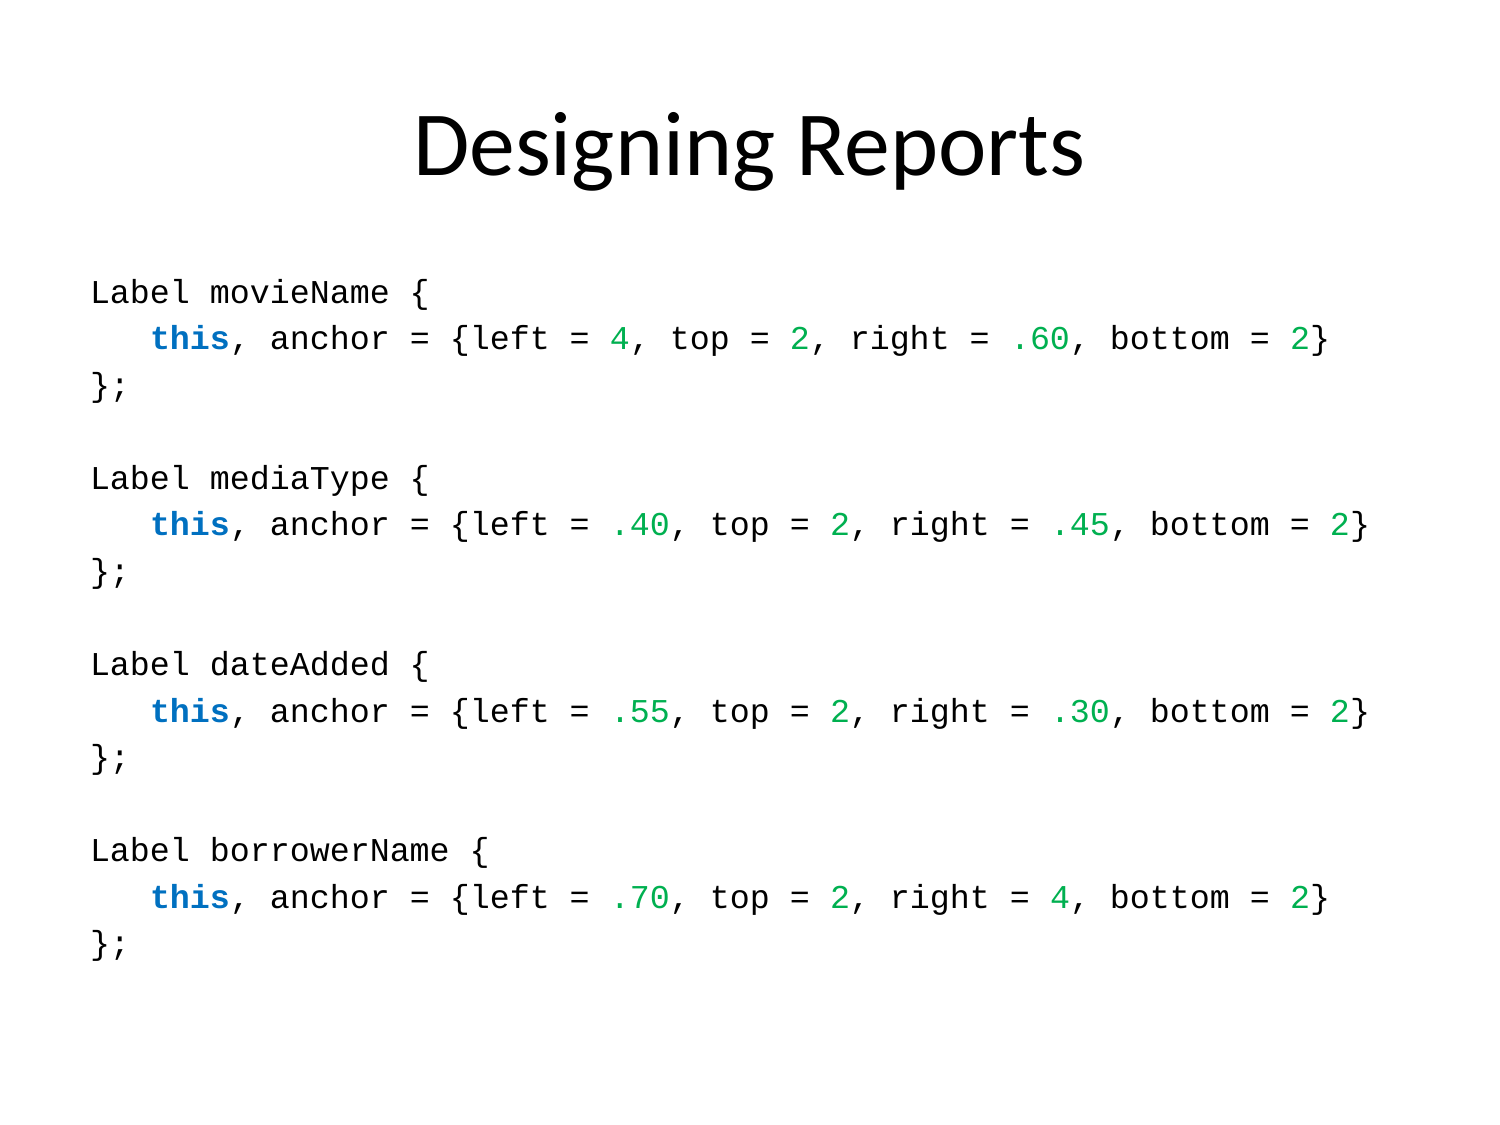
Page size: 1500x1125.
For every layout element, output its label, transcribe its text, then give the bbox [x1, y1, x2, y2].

list Label movieName { this, anchor = {left = 4, top = 2, right = .60, bottom = 2} }; Label mediaType { this, anchor = {left = .40, top = 2, right = .45, bottom = 2} }; Label dateAdded { this, anchor = {left = .55, top = 2, right = .30, bottom = 2} }; Label borrowerName { this, anchor = {left = .70, top = 2, right = 4, bottom = 2} }; [75, 262, 1425, 1005]
title Designing Reports [75, 45, 1425, 233]
